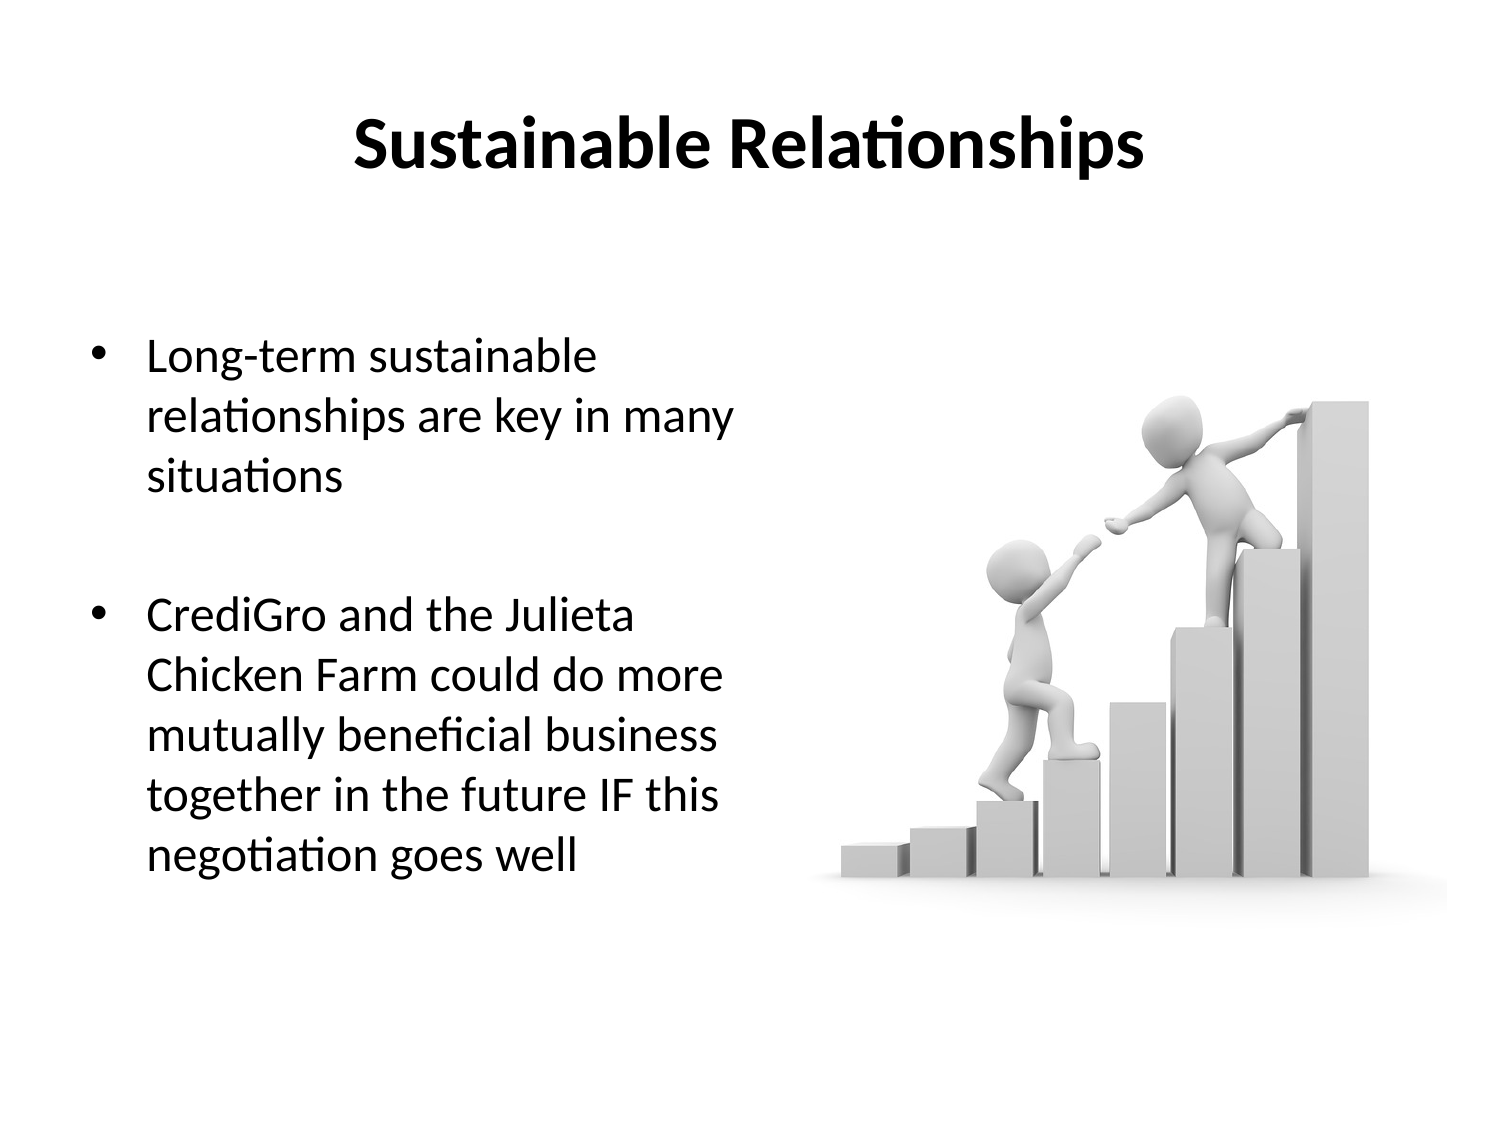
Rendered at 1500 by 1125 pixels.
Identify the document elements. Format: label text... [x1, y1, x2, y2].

picture [761, 266, 1448, 953]
title Sustainable Relationships [75, 45, 1425, 233]
list Long-term sustainable relationships are key in many situations CrediGro and the Julieta Chicken Farm could do more mutually beneficial business together in the future IF this negotiation goes well [75, 314, 798, 1057]
